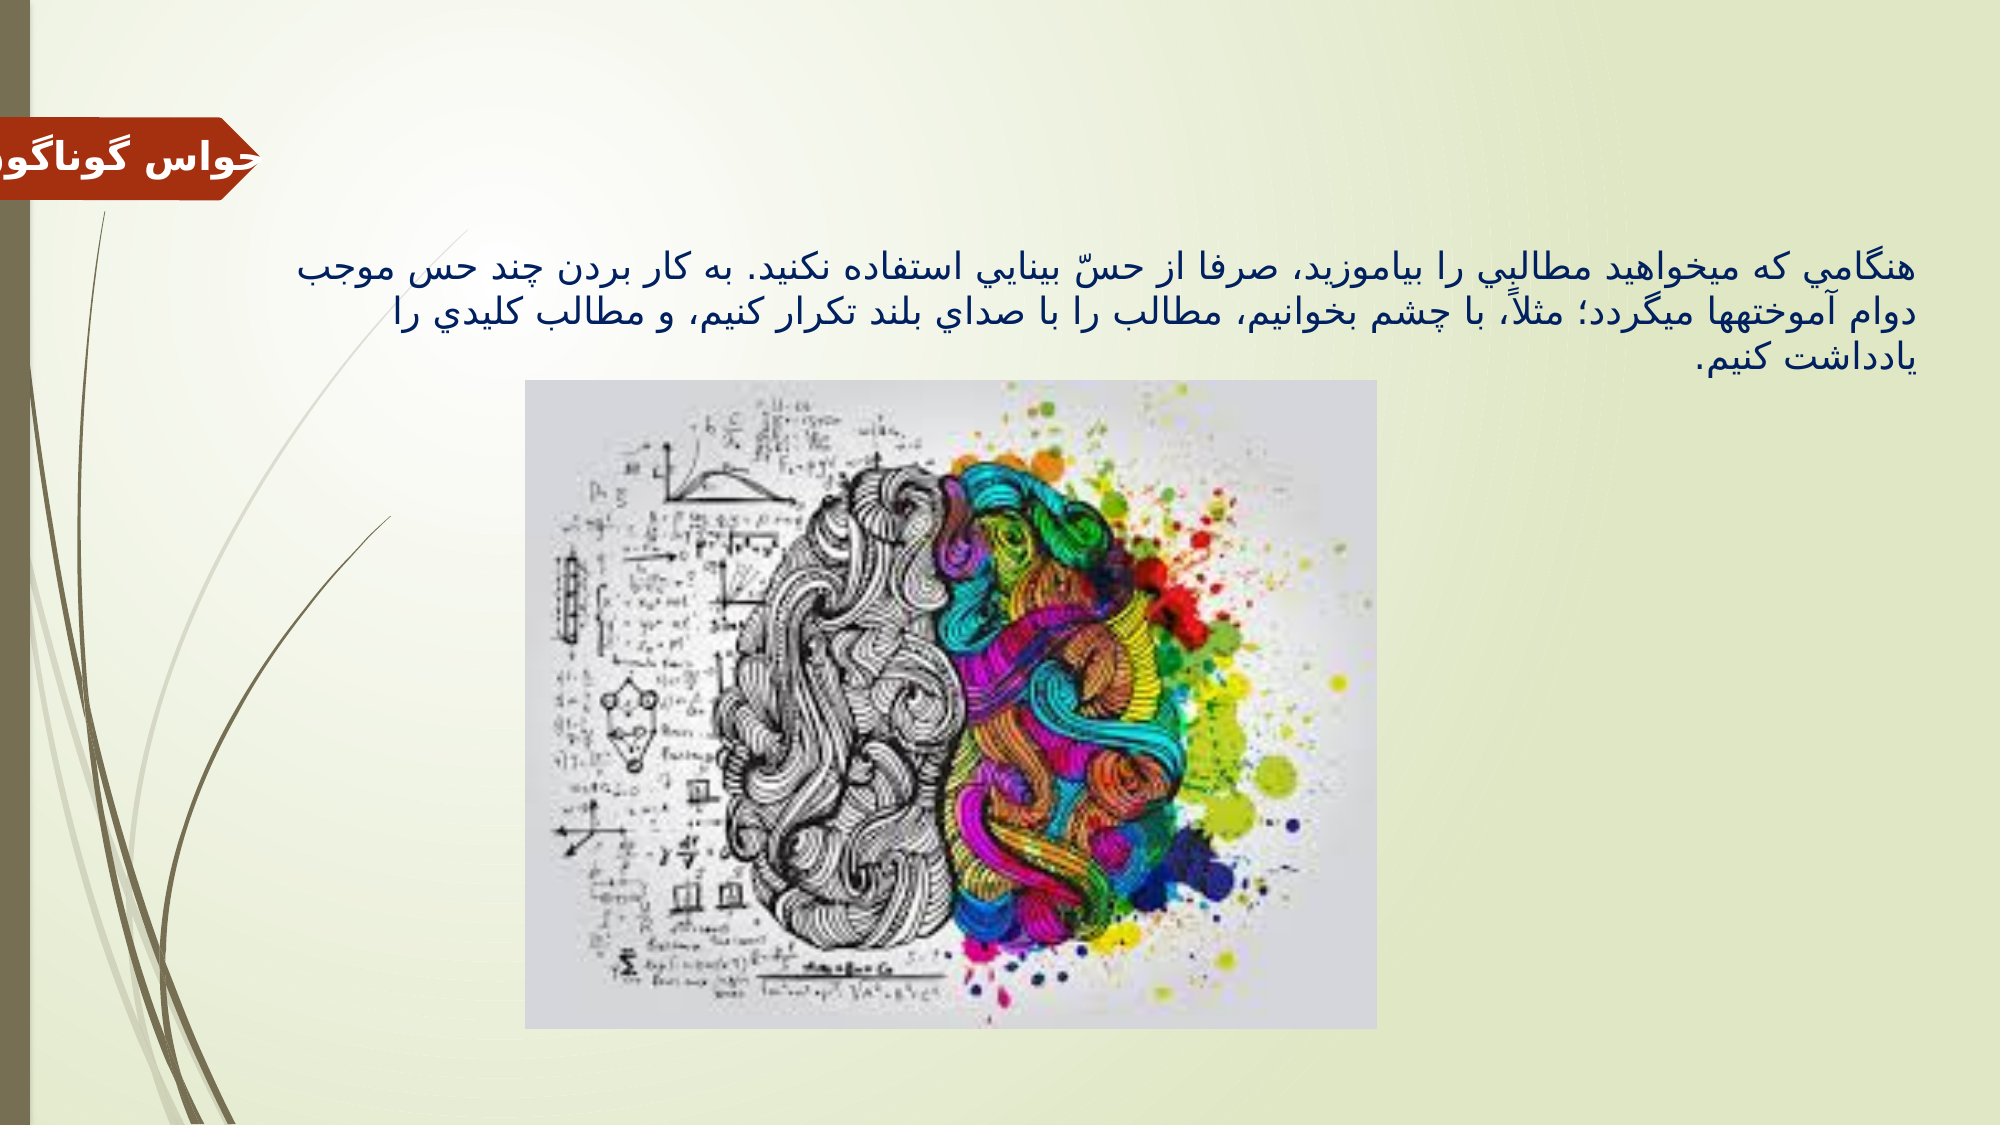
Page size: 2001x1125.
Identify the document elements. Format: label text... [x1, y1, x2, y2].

text_box هنگامي كه مي‏خواهيد مطالبي را بياموزيد، صرفا از حسّ بينايي استفاده نكنيد. به كار بردن چند حس موجب دوام آموخته‏ها مي‏گردد؛ مثلاً، با چشم بخوانيم، مطالب را با صداي بلند تكرار كنيم، و مطالب كليدي را يادداشت كنيم. [265, 234, 1933, 385]
text_box حواس گوناگون [0, 123, 280, 186]
picture [525, 379, 1377, 1030]
